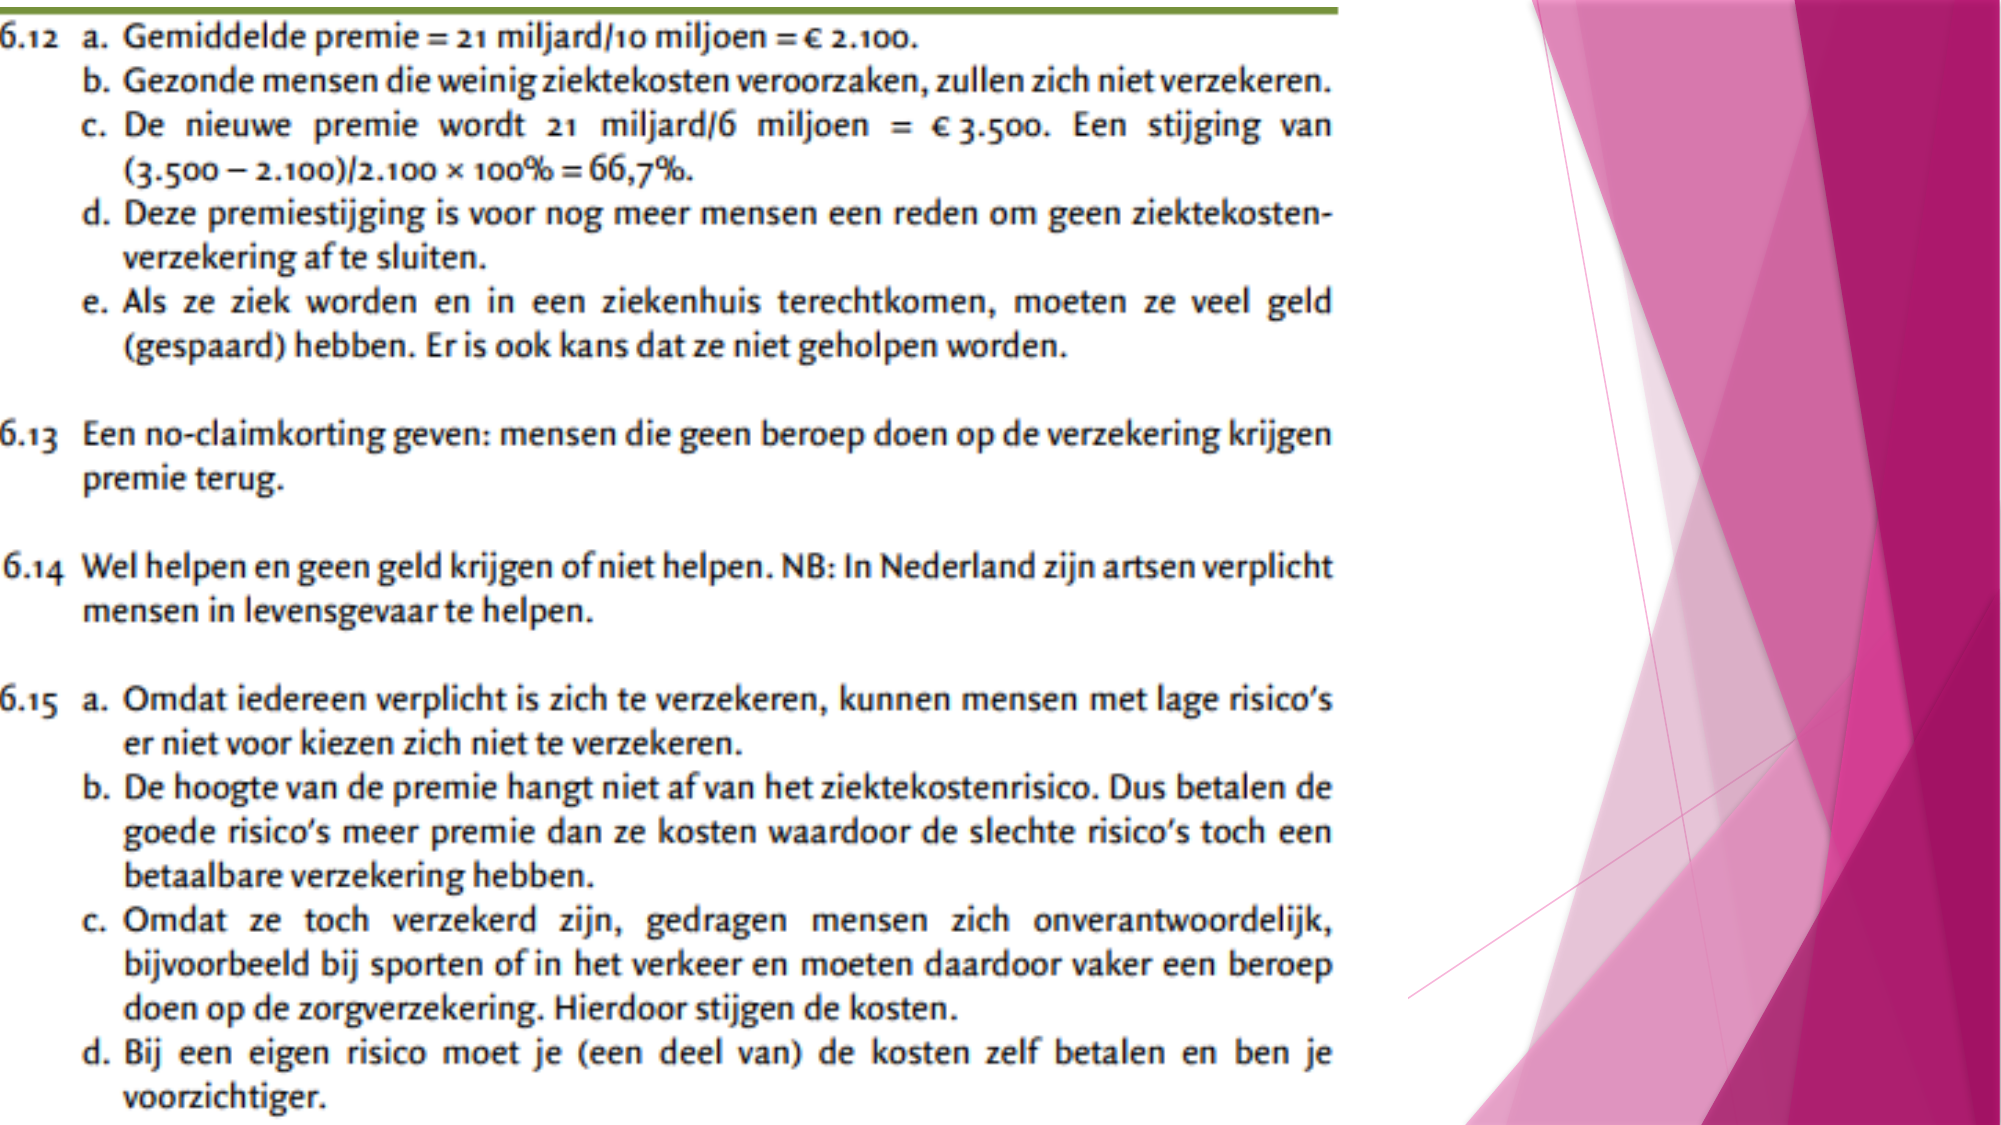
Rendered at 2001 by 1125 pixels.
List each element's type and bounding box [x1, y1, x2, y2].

picture [0, 6, 1408, 1125]
